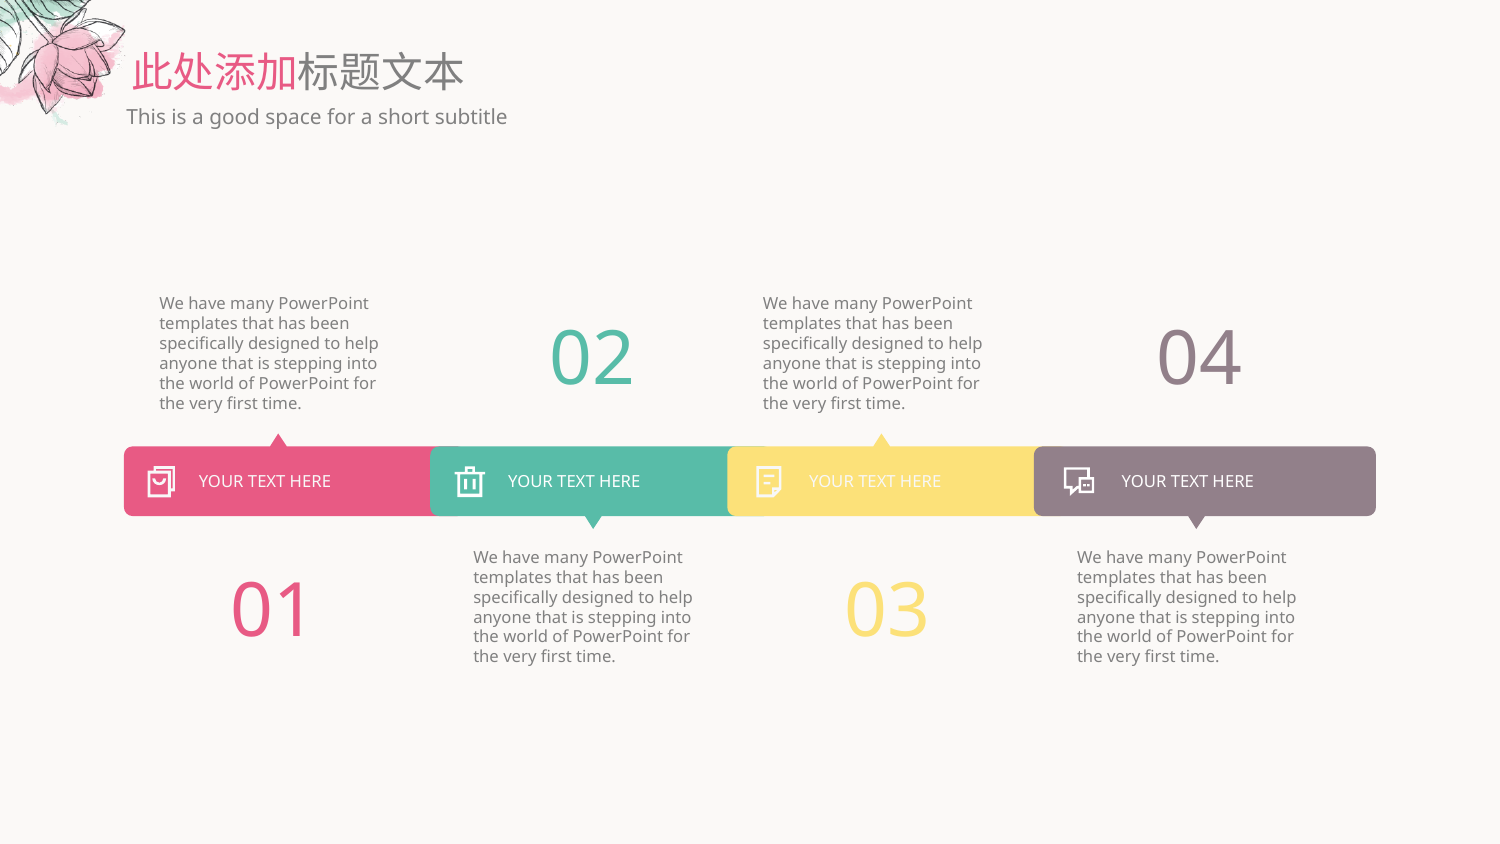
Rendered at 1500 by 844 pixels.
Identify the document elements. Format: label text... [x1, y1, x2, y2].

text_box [756, 465, 782, 498]
text_box [430, 446, 735, 530]
text_box YOUR TEXT HERE [184, 463, 347, 499]
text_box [454, 466, 486, 498]
text_box [1033, 446, 1376, 530]
text_box YOUR TEXT HERE [493, 463, 656, 499]
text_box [1063, 467, 1095, 496]
text_box This is a good space for a short subtitle [126, 95, 523, 136]
text_box We have many PowerPoint templates that has been specifically designed to help anyone that is stepping into the world of PowerPoint for the very first time. [762, 292, 1000, 413]
text_box [727, 433, 1042, 517]
text_box 此处添加标题文本 [130, 45, 587, 96]
text_box YOUR TEXT HERE [1106, 463, 1270, 499]
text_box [147, 465, 176, 498]
text_box We have many PowerPoint templates that has been specifically designed to help anyone that is stepping into the world of PowerPoint for the very first time. [159, 292, 396, 413]
text_box 01 [215, 553, 332, 659]
text_box We have many PowerPoint templates that has been specifically designed to help anyone that is stepping into the world of PowerPoint for the very first time. [1077, 546, 1314, 667]
text_box YOUR TEXT HERE [794, 463, 957, 499]
text_box 04 [1142, 302, 1258, 407]
text_box [123, 433, 439, 517]
text_box 03 [829, 553, 945, 659]
text_box 02 [534, 302, 651, 407]
picture [0, 0, 126, 127]
text_box We have many PowerPoint templates that has been specifically designed to help anyone that is stepping into the world of PowerPoint for the very first time. [473, 546, 710, 667]
